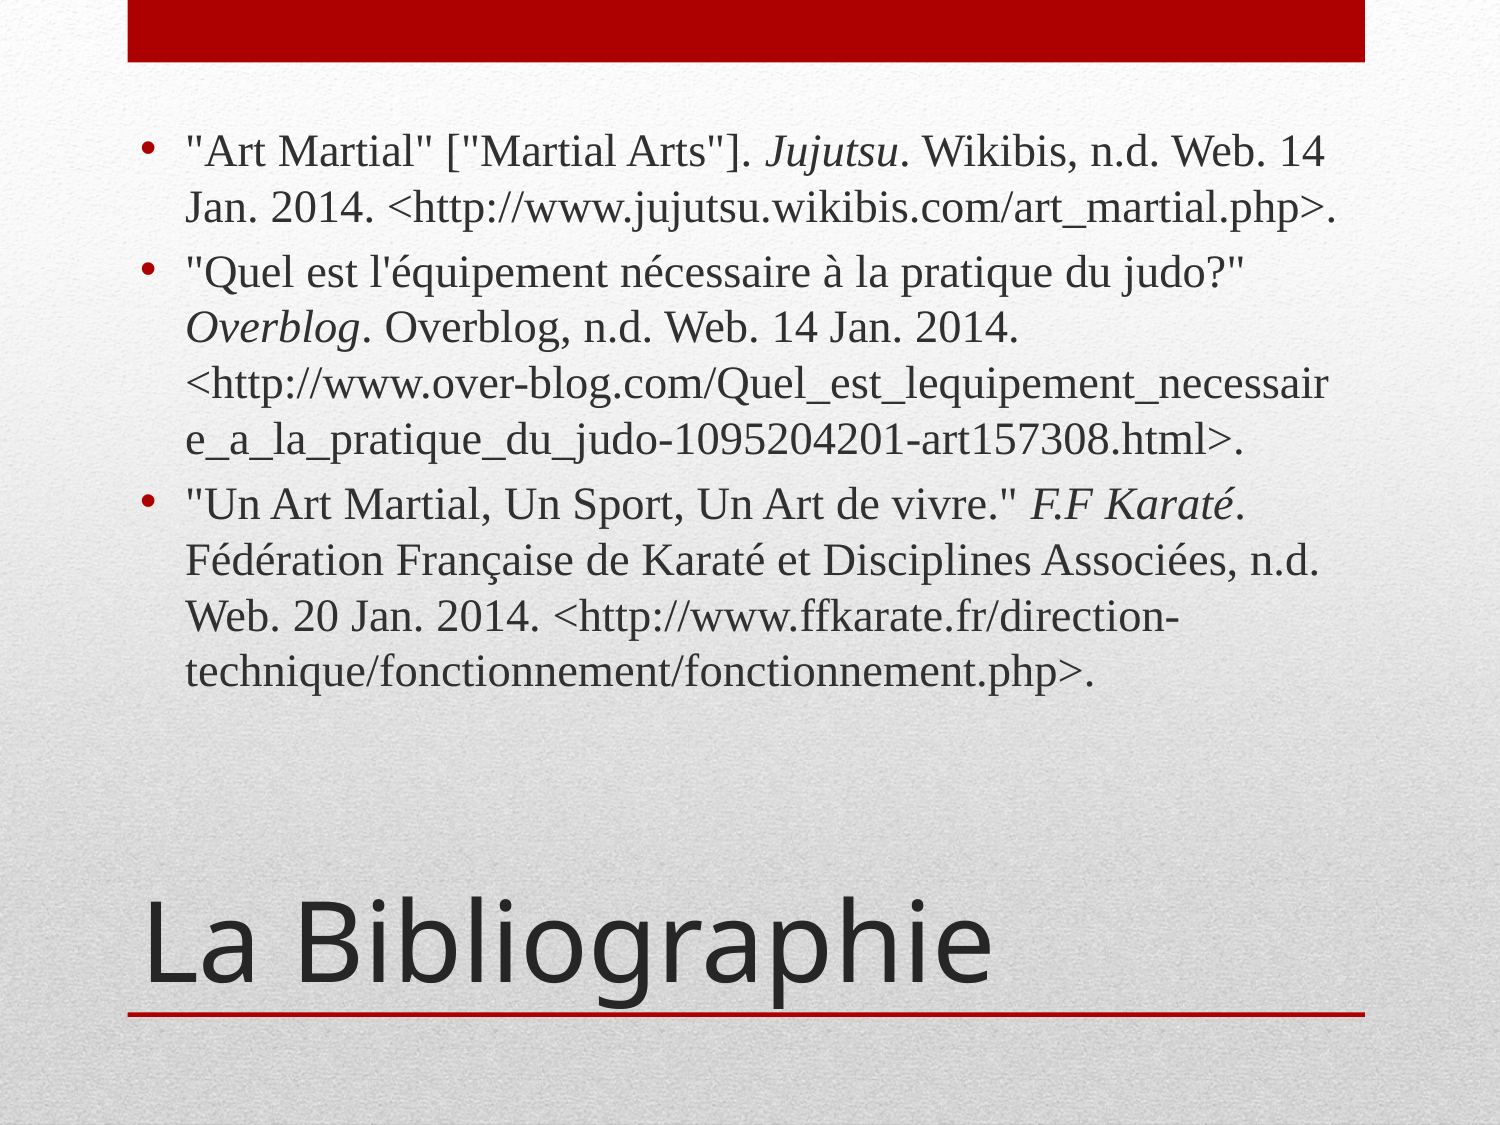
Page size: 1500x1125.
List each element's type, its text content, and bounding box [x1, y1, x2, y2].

title La Bibliographie [125, 750, 1238, 1013]
list "Art Martial" ["Martial Arts"]. Jujutsu. Wikibis, n.d. Web. 14 Jan. 2014. <http://www.jujutsu.wikibis.com/art_martial.php>. "Quel est l'équipement nécessaire à la pratique du judo?" Overblog. Overblog, n.d. Web. 14 Jan. 2014. <http://www.over-blog.com/Quel_est_lequipement_necessaire_a_la_pratique_du_judo-1095204201-art157308.html>. "Un Art Martial, Un Sport, Un Art de vivre." F.F Karaté. Fédération Française de Karaté et Disciplines Associées, n.d. Web. 20 Jan. 2014. <http://www.ffkarate.fr/direction-technique/fonctionnement/fonctionnement.php>. [125, 112, 1363, 750]
